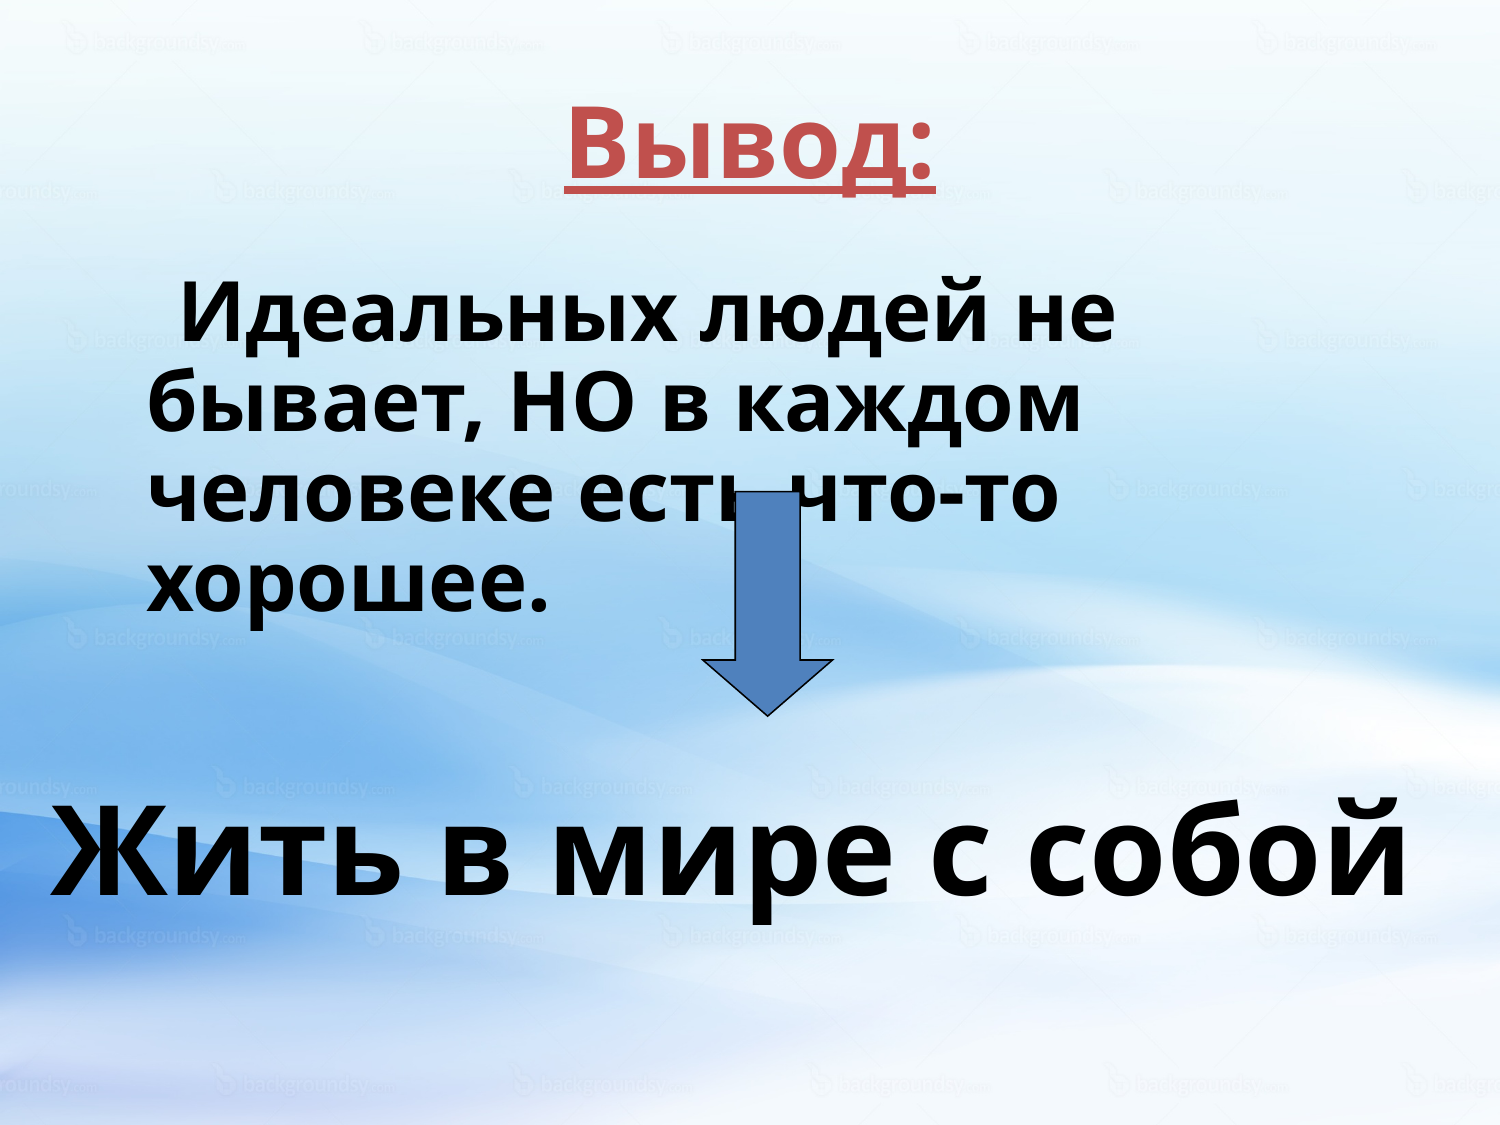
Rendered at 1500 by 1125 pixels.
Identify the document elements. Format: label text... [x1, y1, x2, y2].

text_box [702, 491, 833, 717]
picture [0, 0, 1500, 1125]
title Вывод: [75, 45, 1425, 233]
list Идеальных людей не бывает, НО в каждом человеке есть что-то хорошее. [75, 262, 1425, 468]
text_box Жить в мире с собой [35, 763, 1428, 928]
